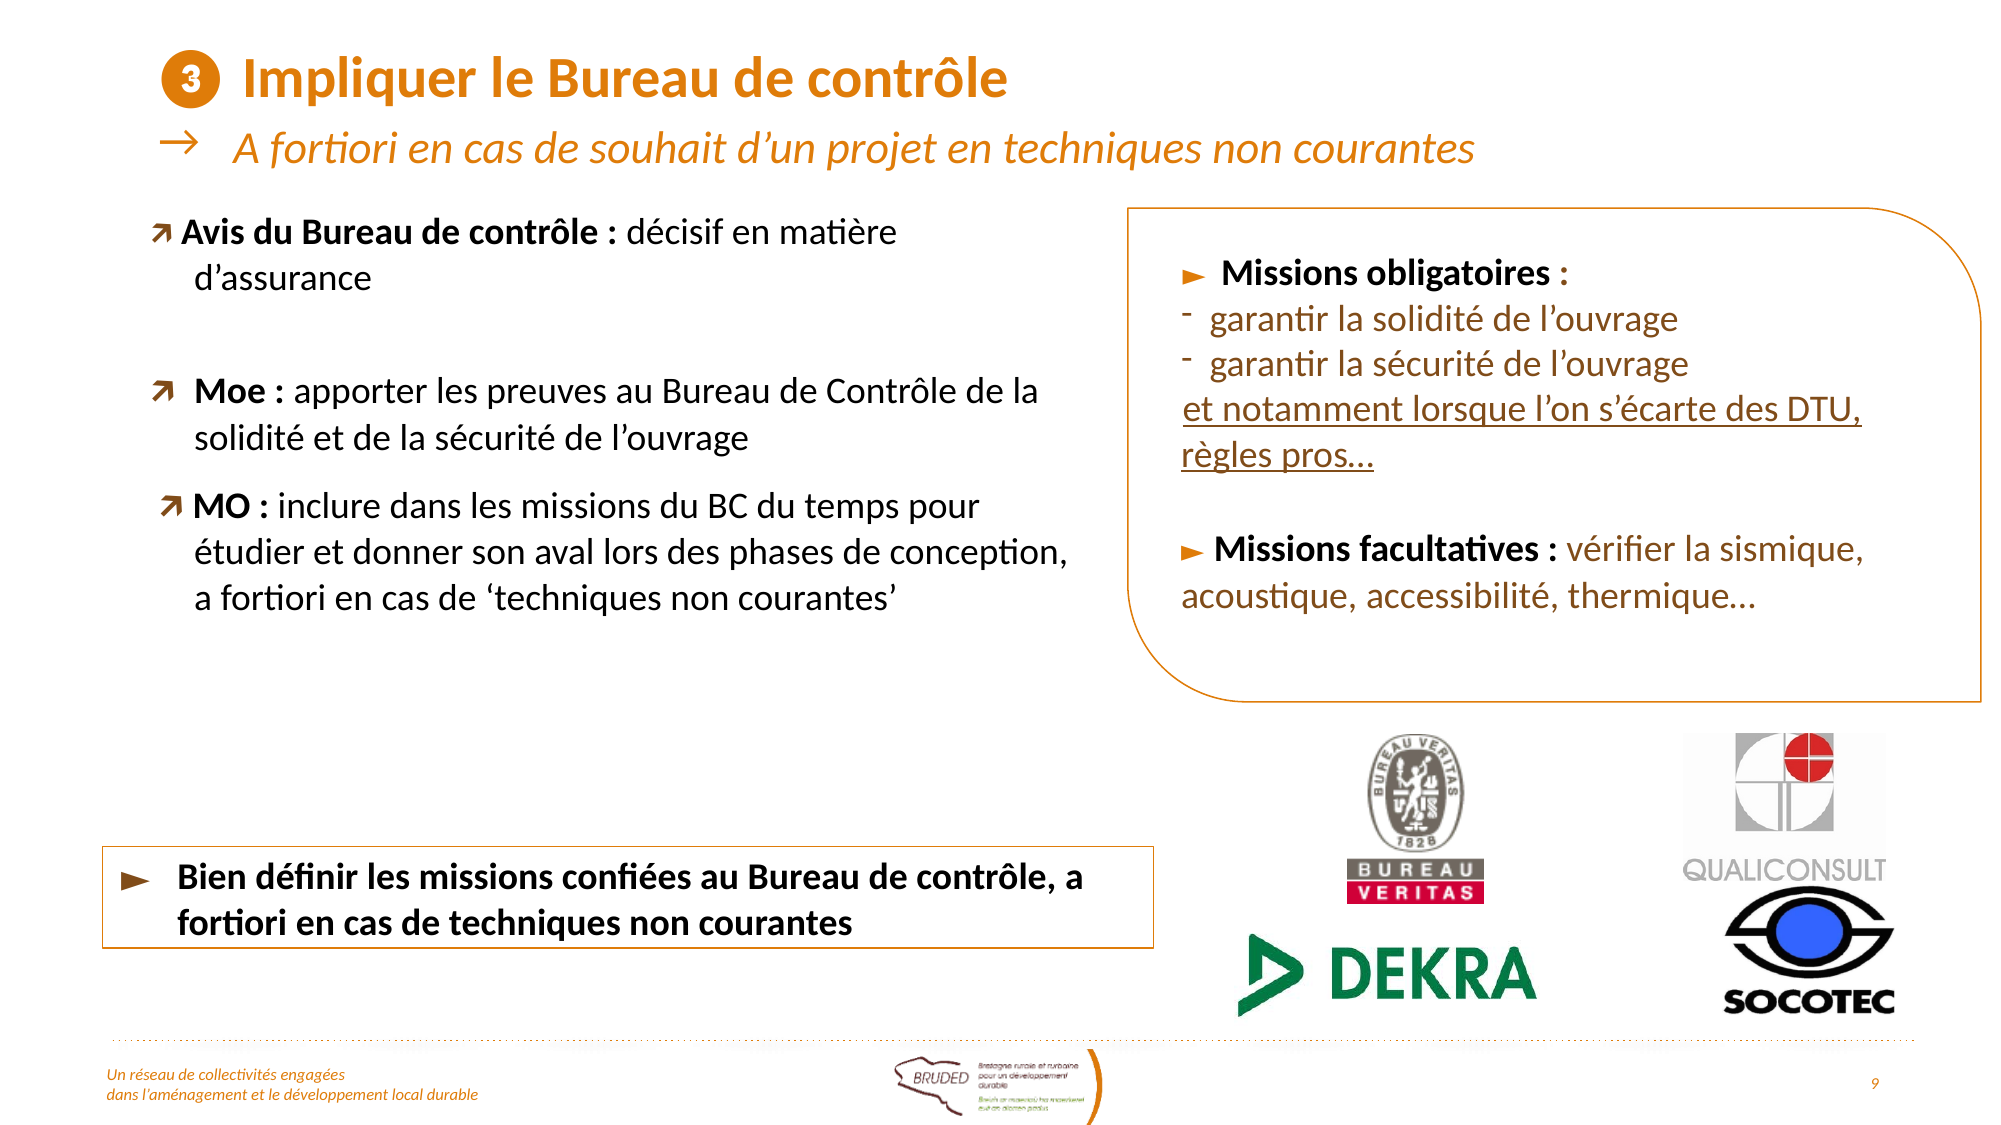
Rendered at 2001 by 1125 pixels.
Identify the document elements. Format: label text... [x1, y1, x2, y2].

picture [1234, 920, 1541, 1030]
picture [894, 1049, 1103, 1125]
text_box A fortiori en cas de souhait d’un projet en techniques non courantes [143, 110, 2000, 181]
picture [1347, 734, 1484, 905]
picture [1722, 884, 1896, 1015]
picture [1683, 733, 1886, 881]
text_box ► Missions obligatoires : garantir la solidité de l’ouvrage garantir la sécurité de l’ouvrage et notamment lorsque l’on s’écarte des DTU, règles pros… ► Missions facultatives : vérifier la sismique, acoustique, accessibilité, thermique… [1127, 208, 1981, 702]
text_box Un réseau de collectivités engagées dans l’aménagement et le développement local durable [91, 1056, 666, 1112]
text_box 🡵 Avis du Bureau de contrôle : décisif en matière d’assurance 🡵 Moe : apporter les preuves au Bureau de Contrôle de la solidité et de la sécurité de l’ouvrage 🡵 MO : inclure dans les missions du BC du temps pour étudier et donner son aval lors des phases de conception, a fortiori en cas de ‘techniques non courantes’ [137, 147, 1084, 544]
text_box ❸ Impliquer le Bureau de contrôle [137, 31, 1883, 138]
text_box Bien définir les missions confiées au Bureau de contrôle, a fortiori en cas de techniques non courantes [102, 846, 1154, 948]
text_box 9 [1855, 1065, 1919, 1101]
